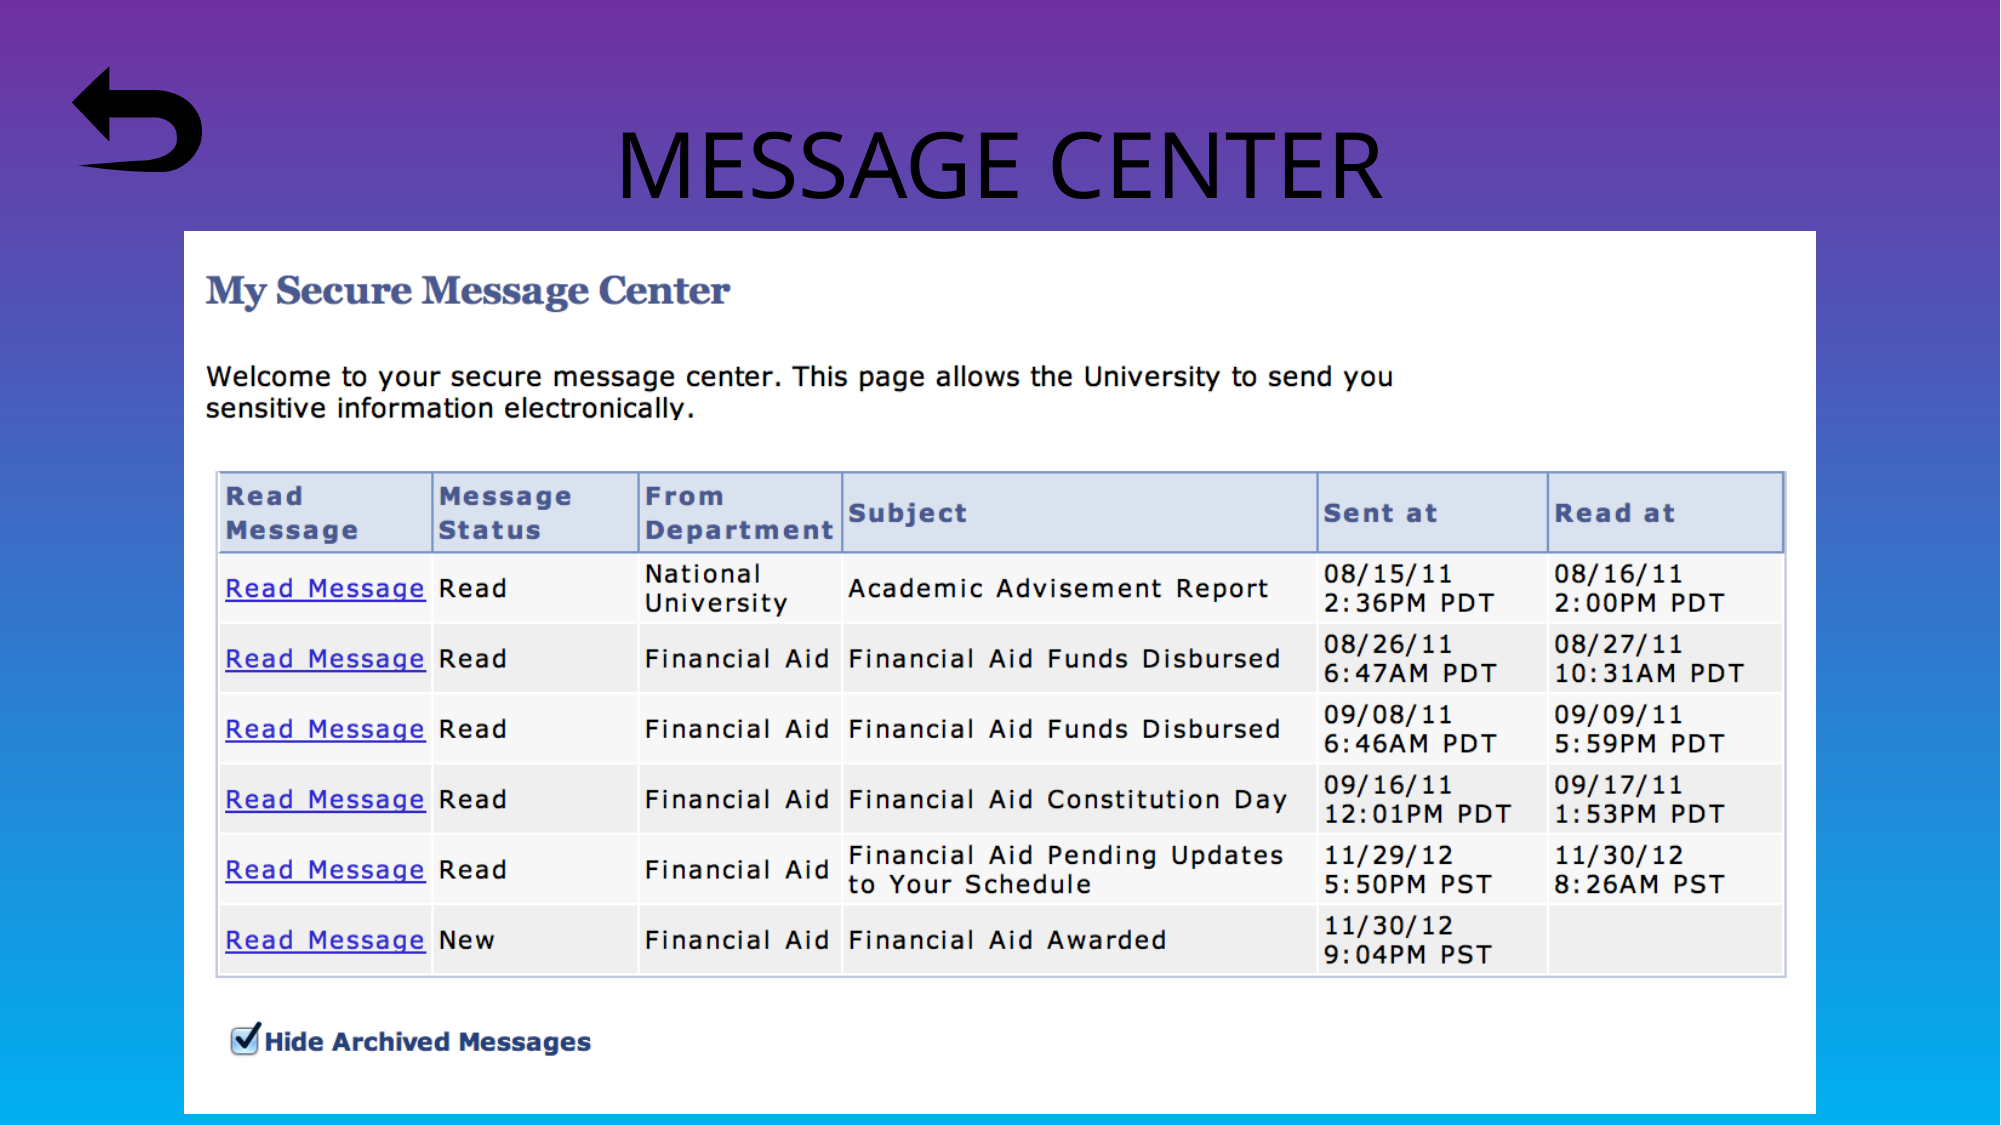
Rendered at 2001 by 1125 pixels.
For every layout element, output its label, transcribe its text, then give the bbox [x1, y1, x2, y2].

picture [62, 44, 213, 195]
title MESSAGE CENTER [137, 59, 1863, 278]
picture [0, 231, 2000, 1113]
